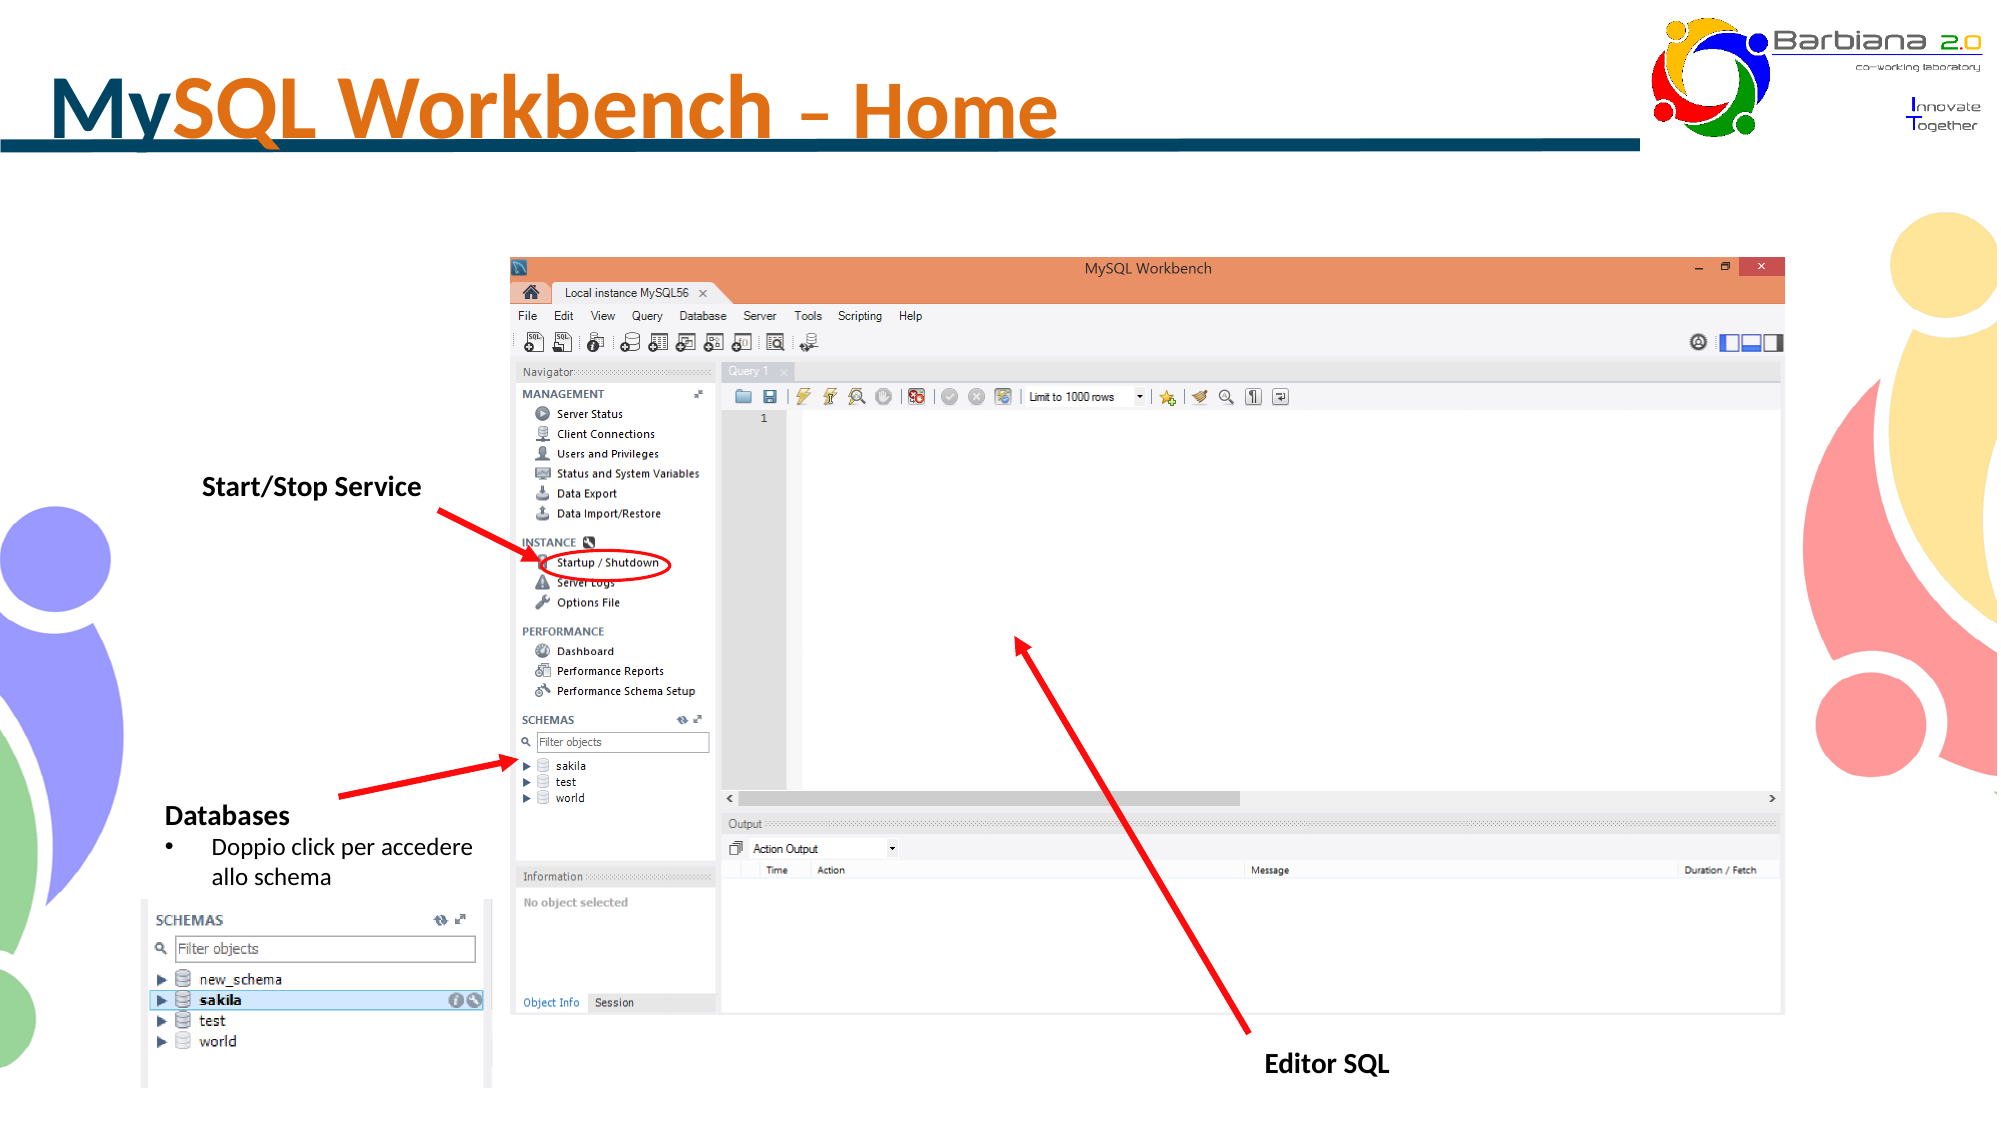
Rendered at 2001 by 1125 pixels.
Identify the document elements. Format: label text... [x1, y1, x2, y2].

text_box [338, 759, 519, 797]
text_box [438, 509, 542, 562]
text_box Databases Doppio click per accedere allo schema [149, 788, 493, 899]
picture [0, 0, 2001, 1125]
text_box Start/Stop Service [187, 459, 437, 510]
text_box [1014, 635, 1249, 1034]
text_box Editor SQL [1249, 1037, 1405, 1088]
text_box MySQL Workbench – Home [34, 39, 1075, 165]
